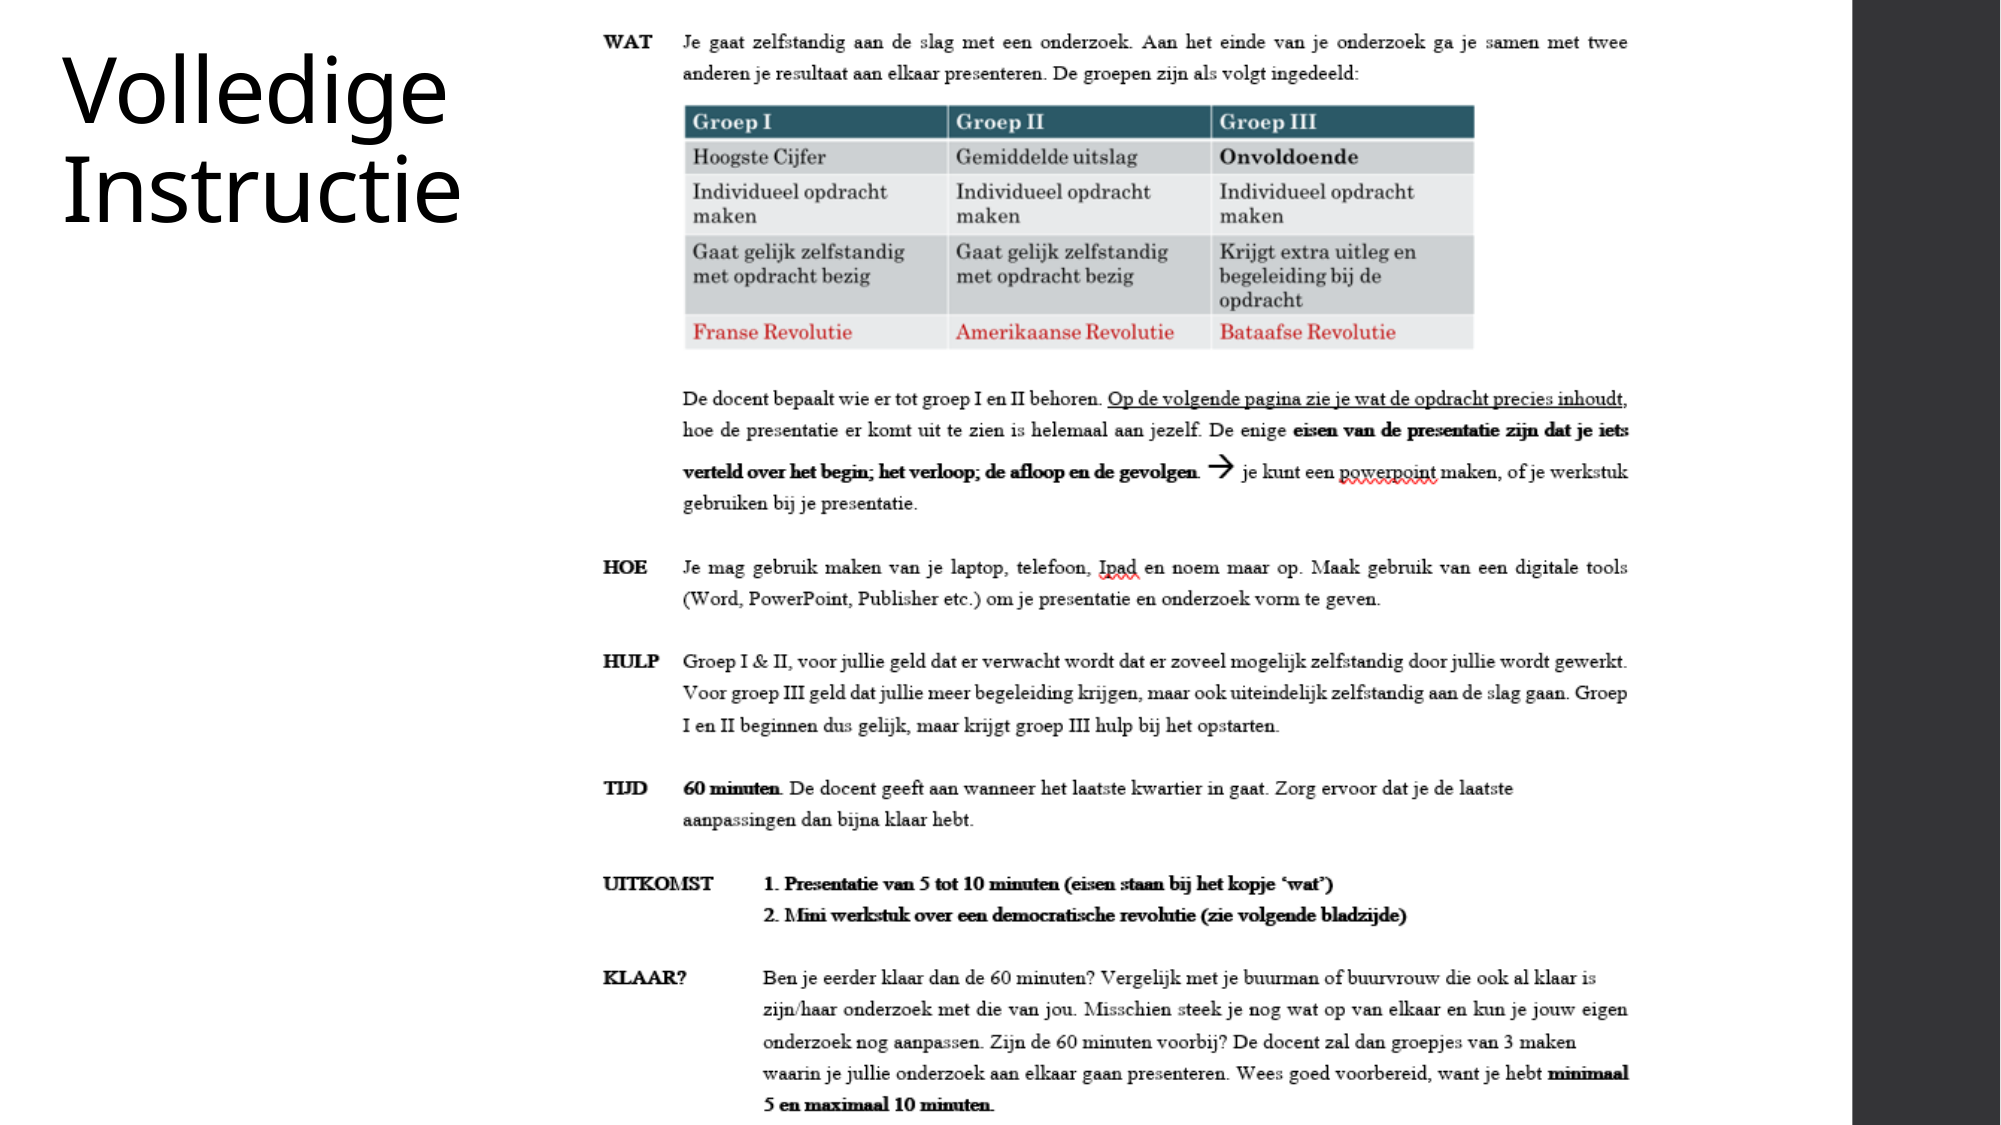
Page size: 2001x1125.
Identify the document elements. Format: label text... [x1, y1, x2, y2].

title Volledige Instructie [47, 32, 579, 250]
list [590, 0, 1705, 1125]
